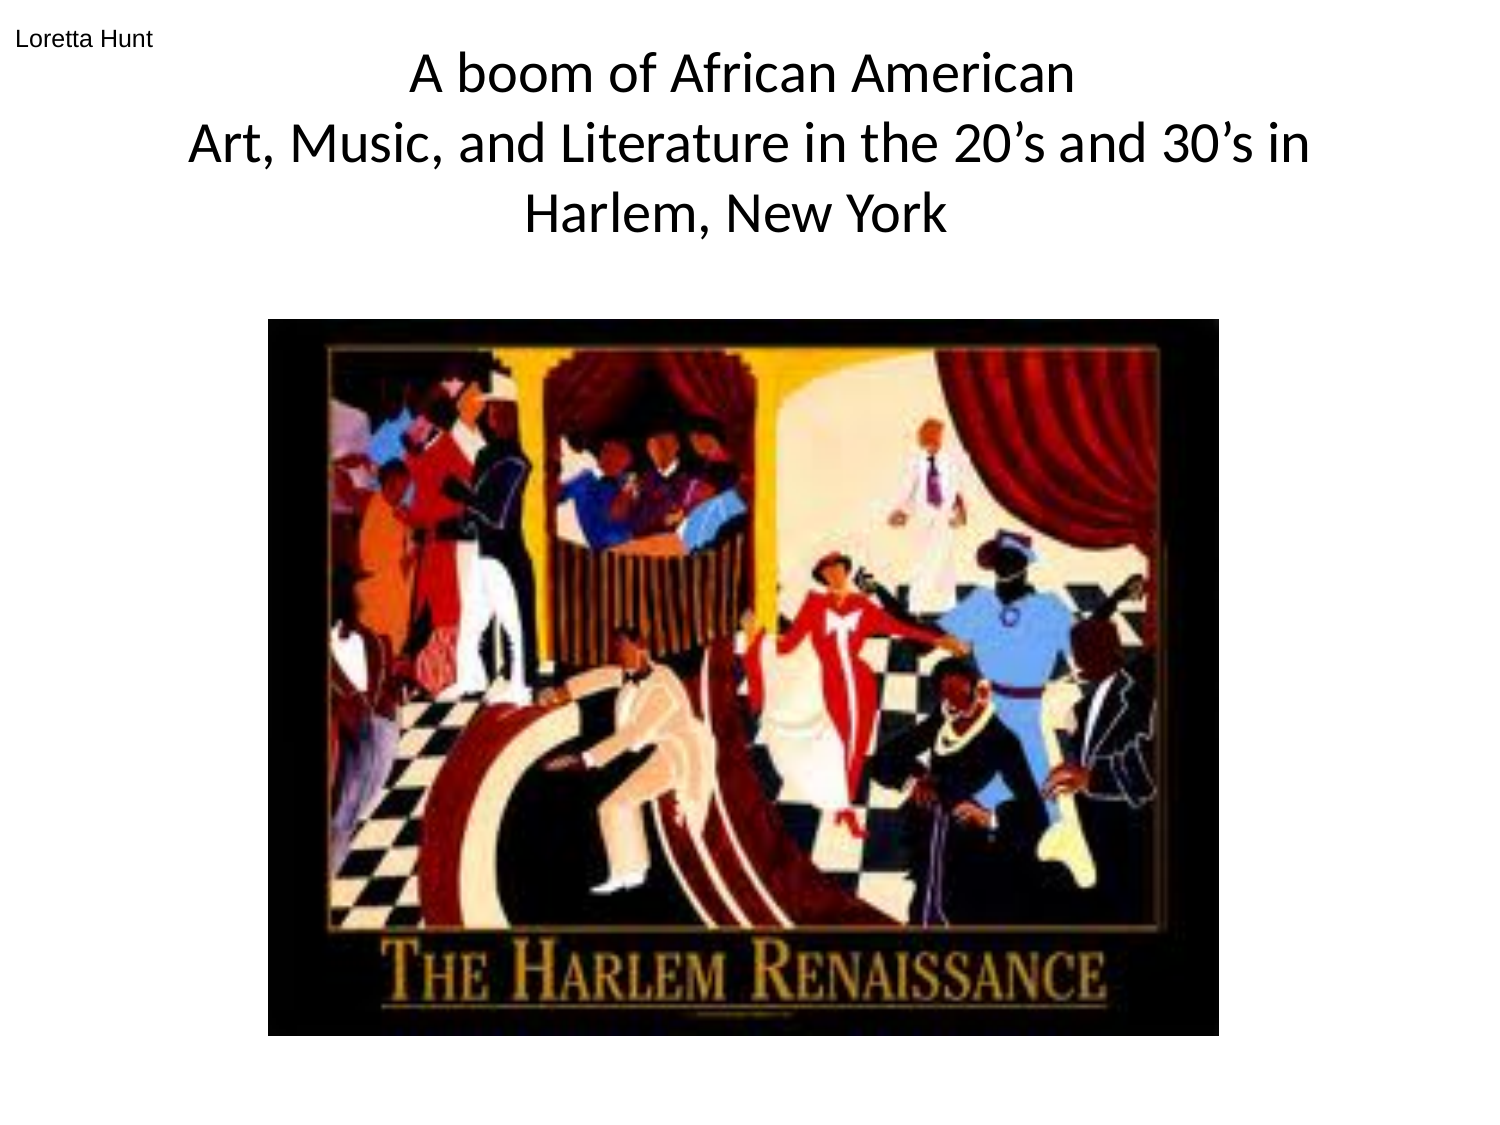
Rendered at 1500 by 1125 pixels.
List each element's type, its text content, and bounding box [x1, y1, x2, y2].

text_box Loretta Hunt [0, 14, 169, 60]
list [124, 318, 1363, 1036]
title A boom of African American Art, Music, and Literature in the 20’s and 30’s in Harlem, New York [75, 45, 1425, 233]
